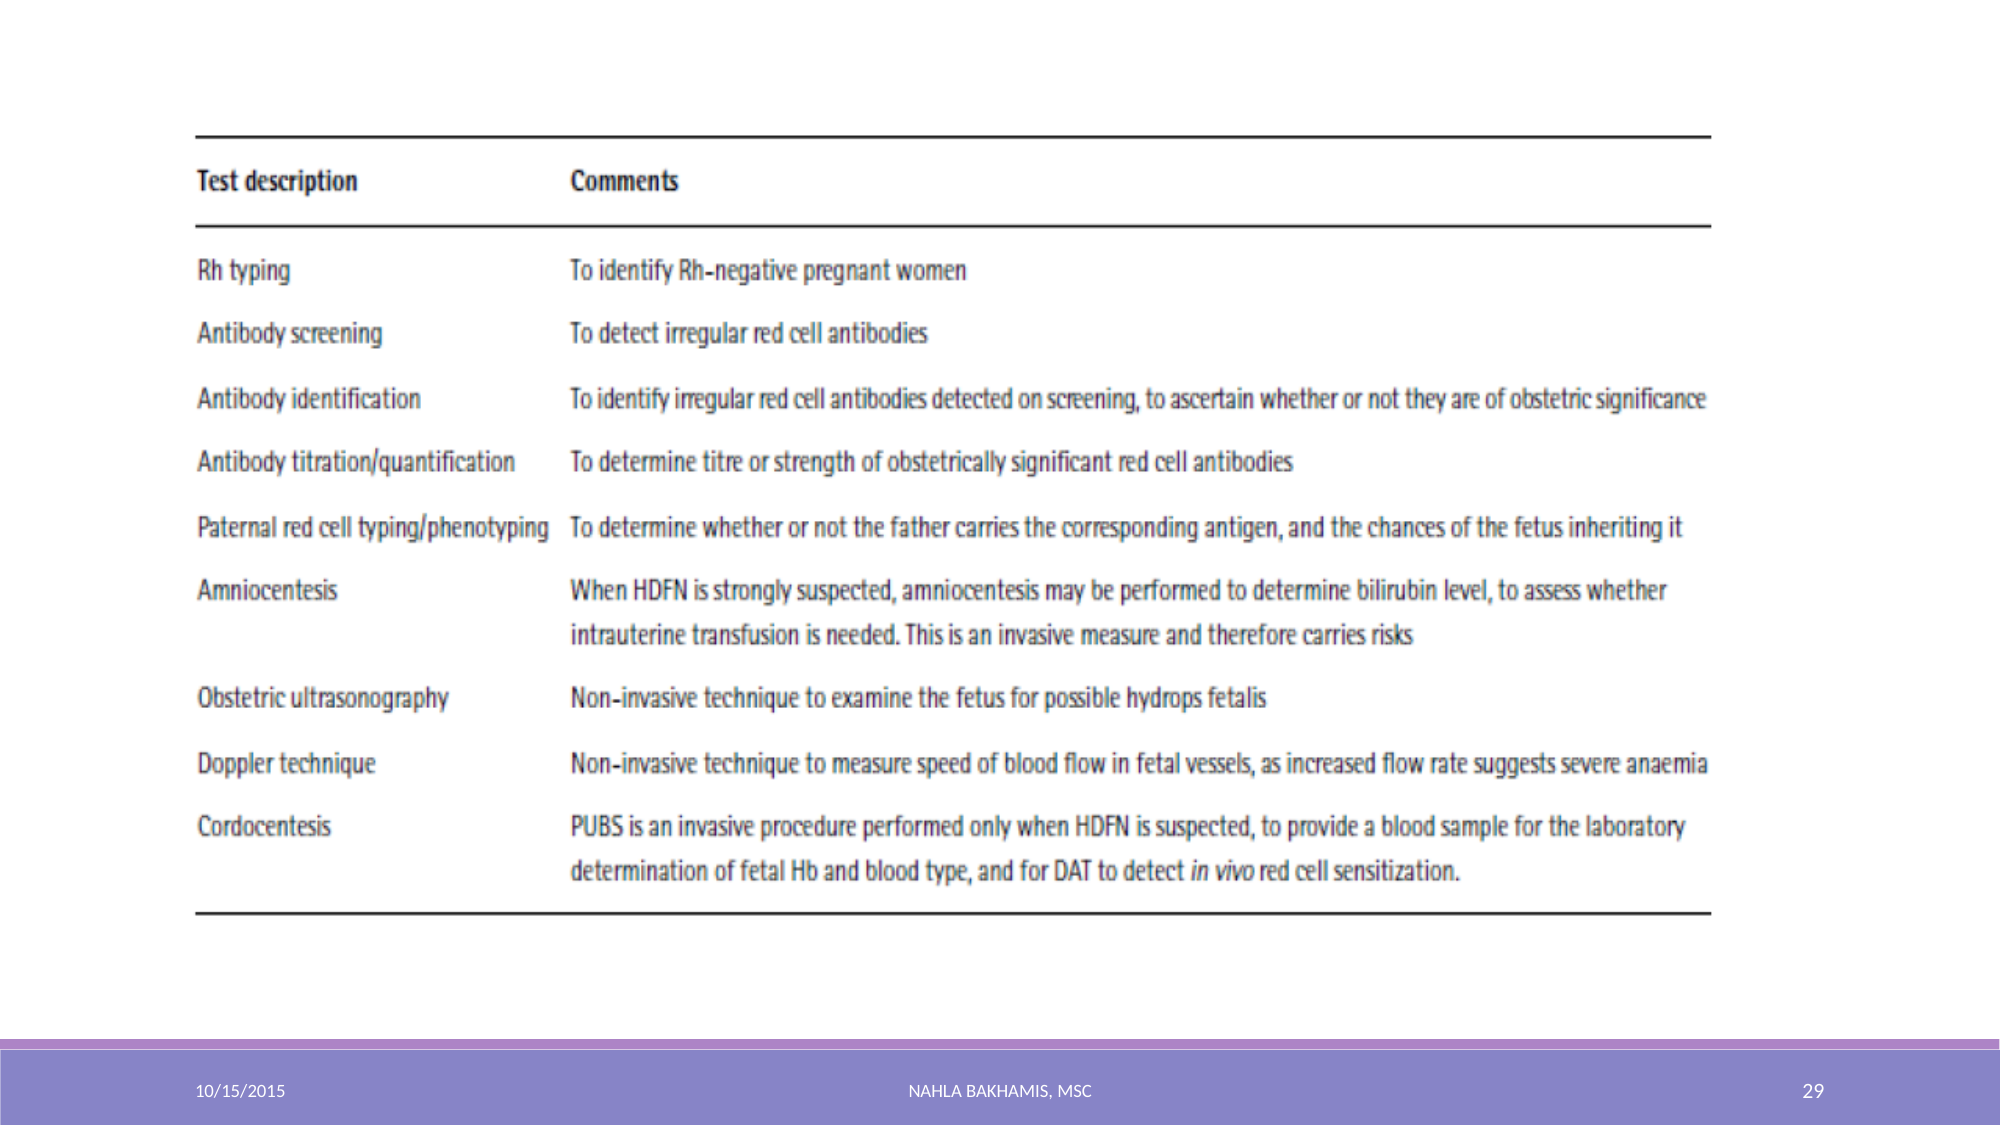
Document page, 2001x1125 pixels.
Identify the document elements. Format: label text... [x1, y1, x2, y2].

picture [166, 85, 1771, 959]
footer NAHLA BAKHAMIS, MSc [604, 1059, 1396, 1120]
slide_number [180, 1059, 586, 1120]
slide_number 29 [1624, 1059, 1840, 1120]
